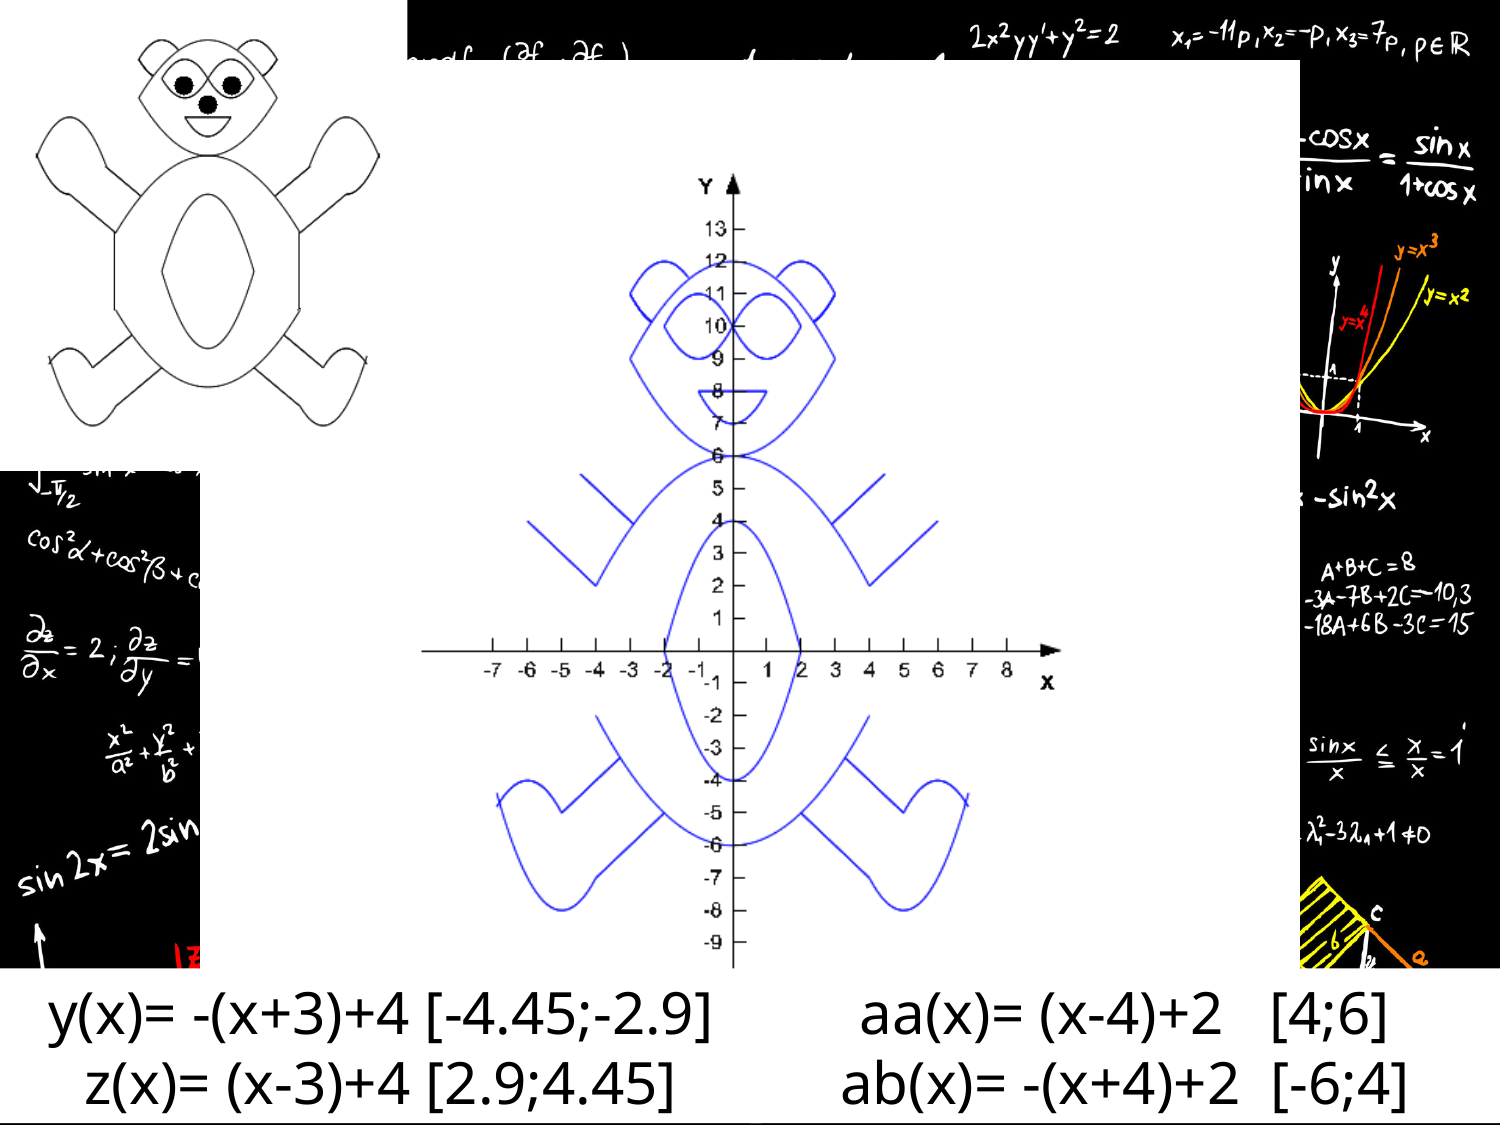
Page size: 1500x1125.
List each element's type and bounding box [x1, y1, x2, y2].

picture [0, 0, 1500, 968]
picture [0, 481, 194, 968]
text_box [0, 968, 1500, 1125]
